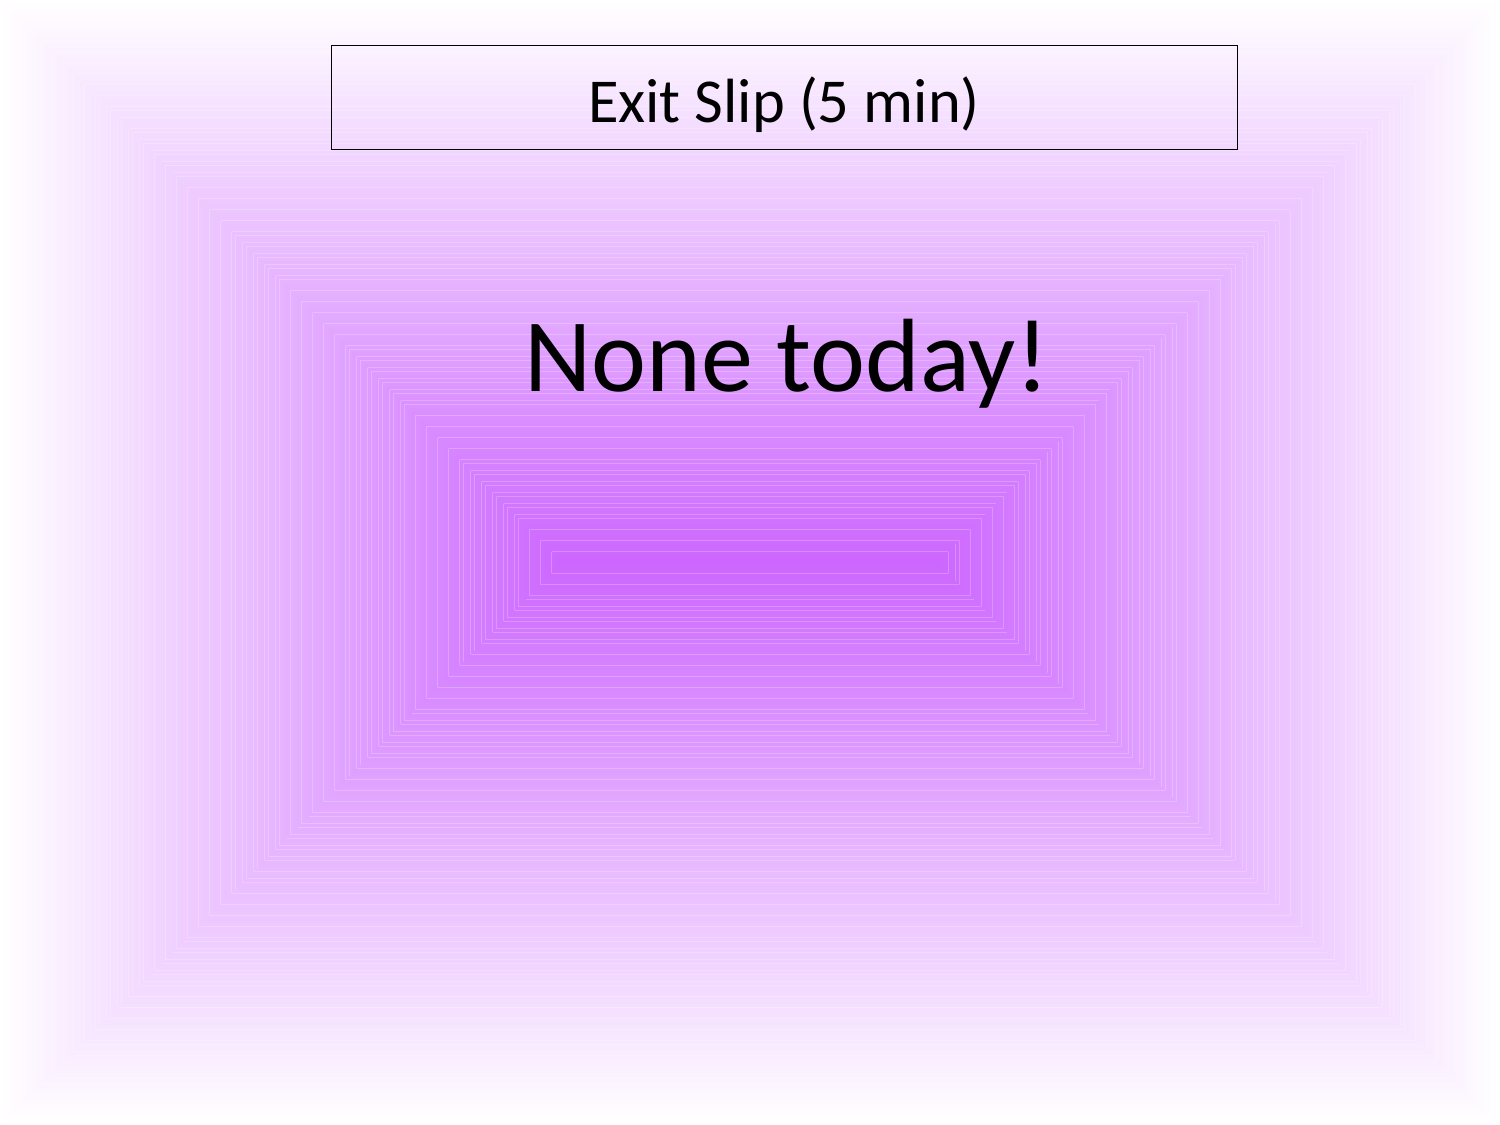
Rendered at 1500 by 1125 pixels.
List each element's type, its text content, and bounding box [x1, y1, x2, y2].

text_box None today! [287, 279, 1288, 420]
text_box Exit Slip (5 min) [331, 45, 1238, 150]
